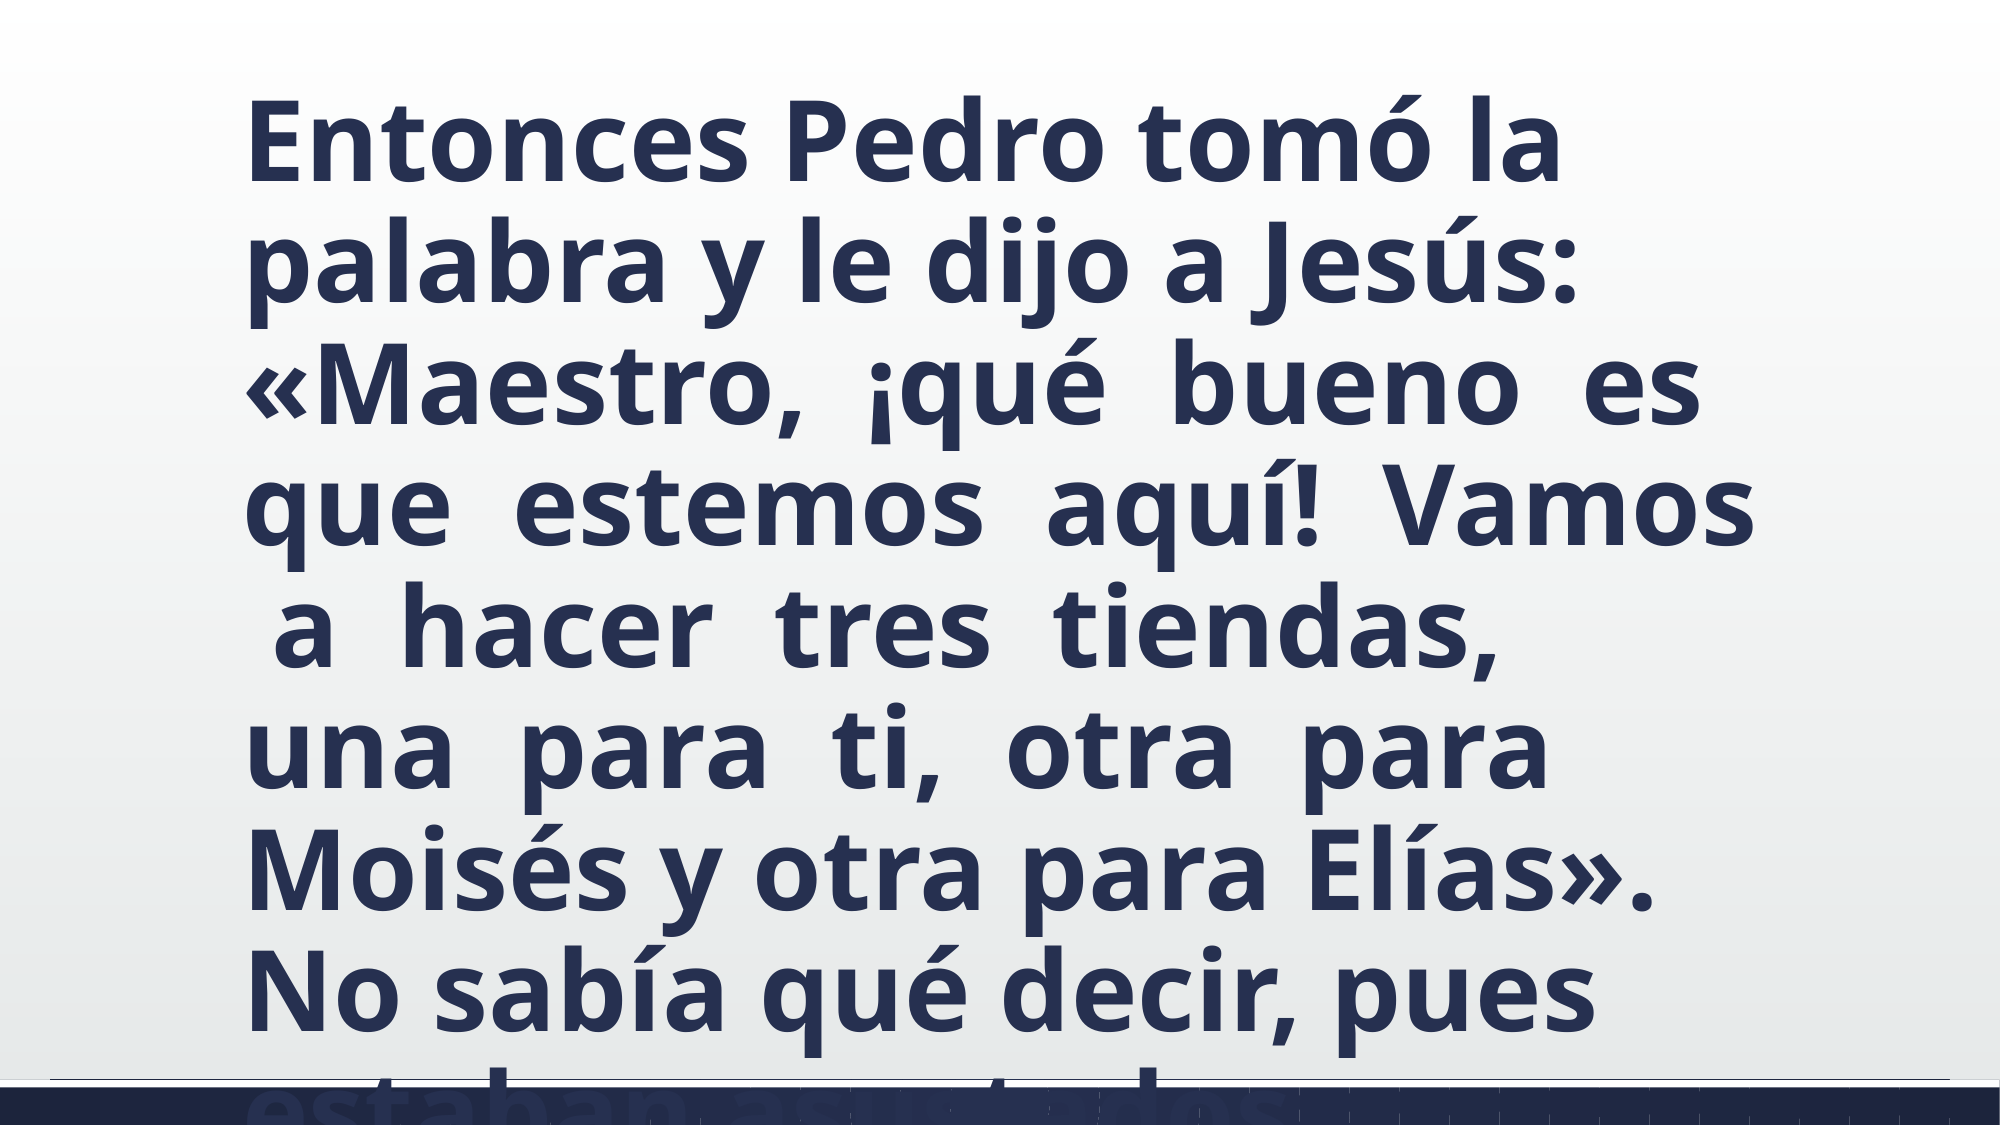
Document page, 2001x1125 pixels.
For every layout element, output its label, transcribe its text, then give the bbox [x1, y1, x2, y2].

list Entonces Pedro tomó la palabra y le dijo a Jesús: «Maestro, ¡qué bueno es que estemos aquí! Vamos a hacer tres tiendas, una para ti, otra para Moisés y otra para Elías». No sabía qué decir, pues estaban asustados. [219, 76, 1780, 990]
